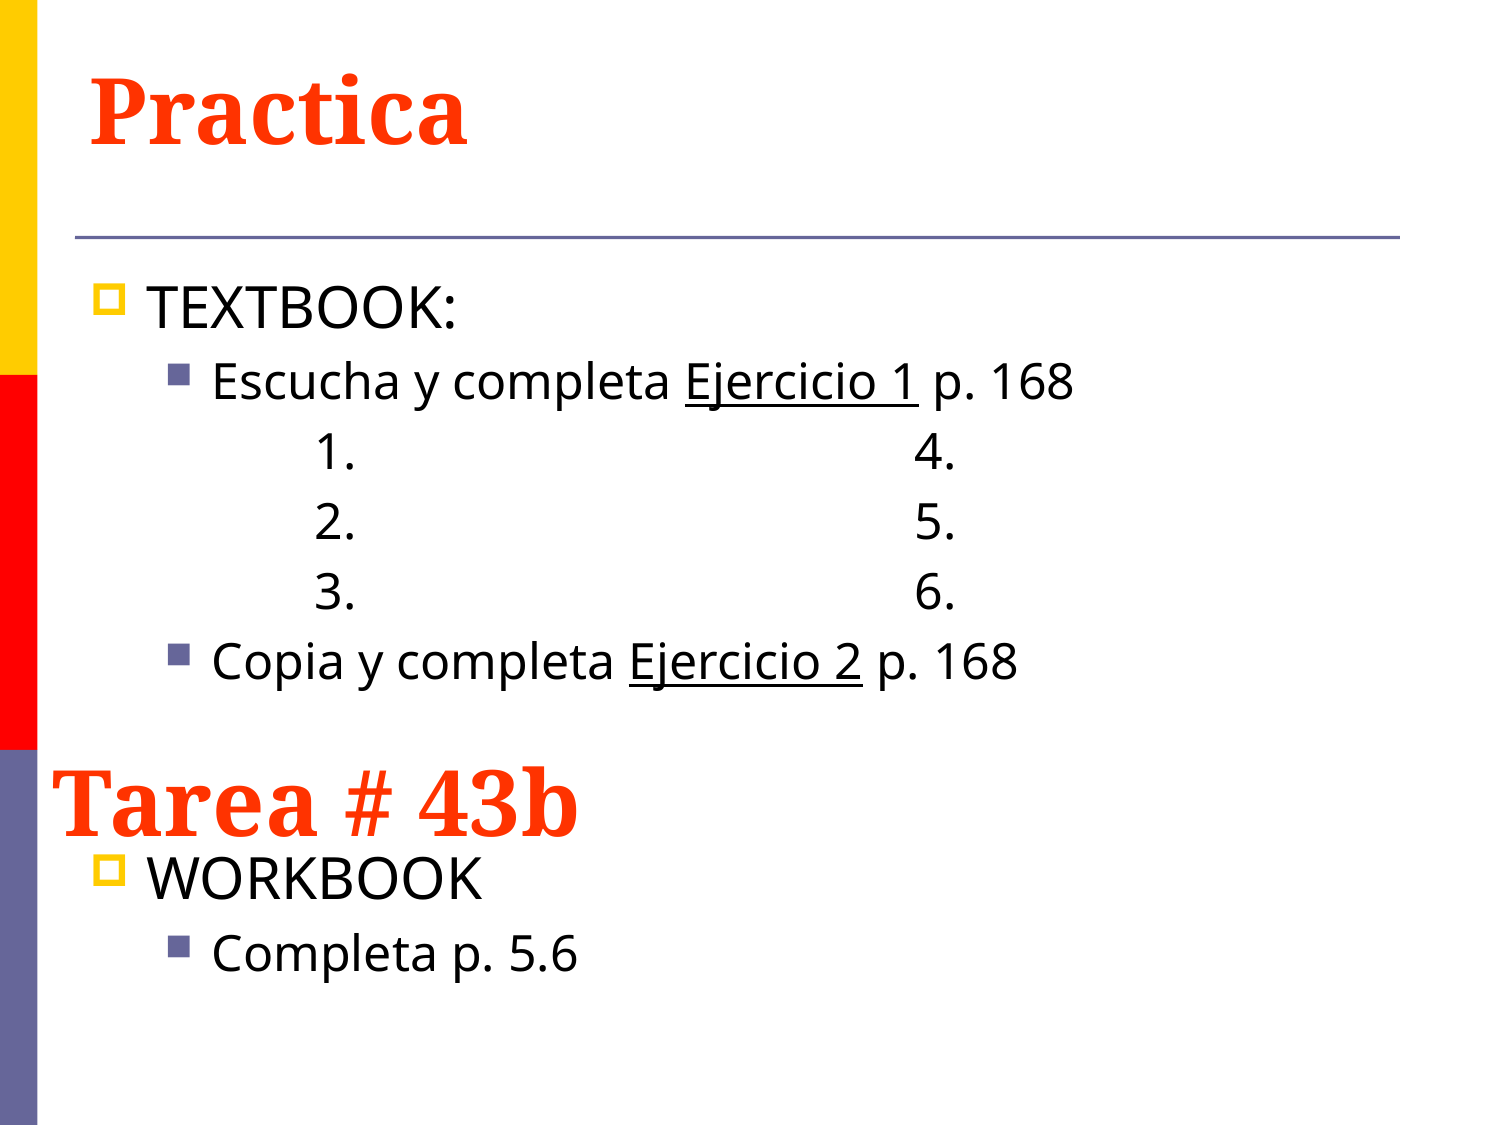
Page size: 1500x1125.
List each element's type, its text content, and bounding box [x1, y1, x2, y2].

text_box TEXTBOOK: Escucha y completa Ejercicio 1 p. 168 1. 4. 2. 5. 3. 6. Copia y completa Ejercicio 2 p. 168 WORKBOOK Completa p. 5.6 [74, 262, 1425, 1006]
text_box Tarea # 43b [37, 674, 1388, 862]
text_box Practica [74, 45, 1425, 233]
